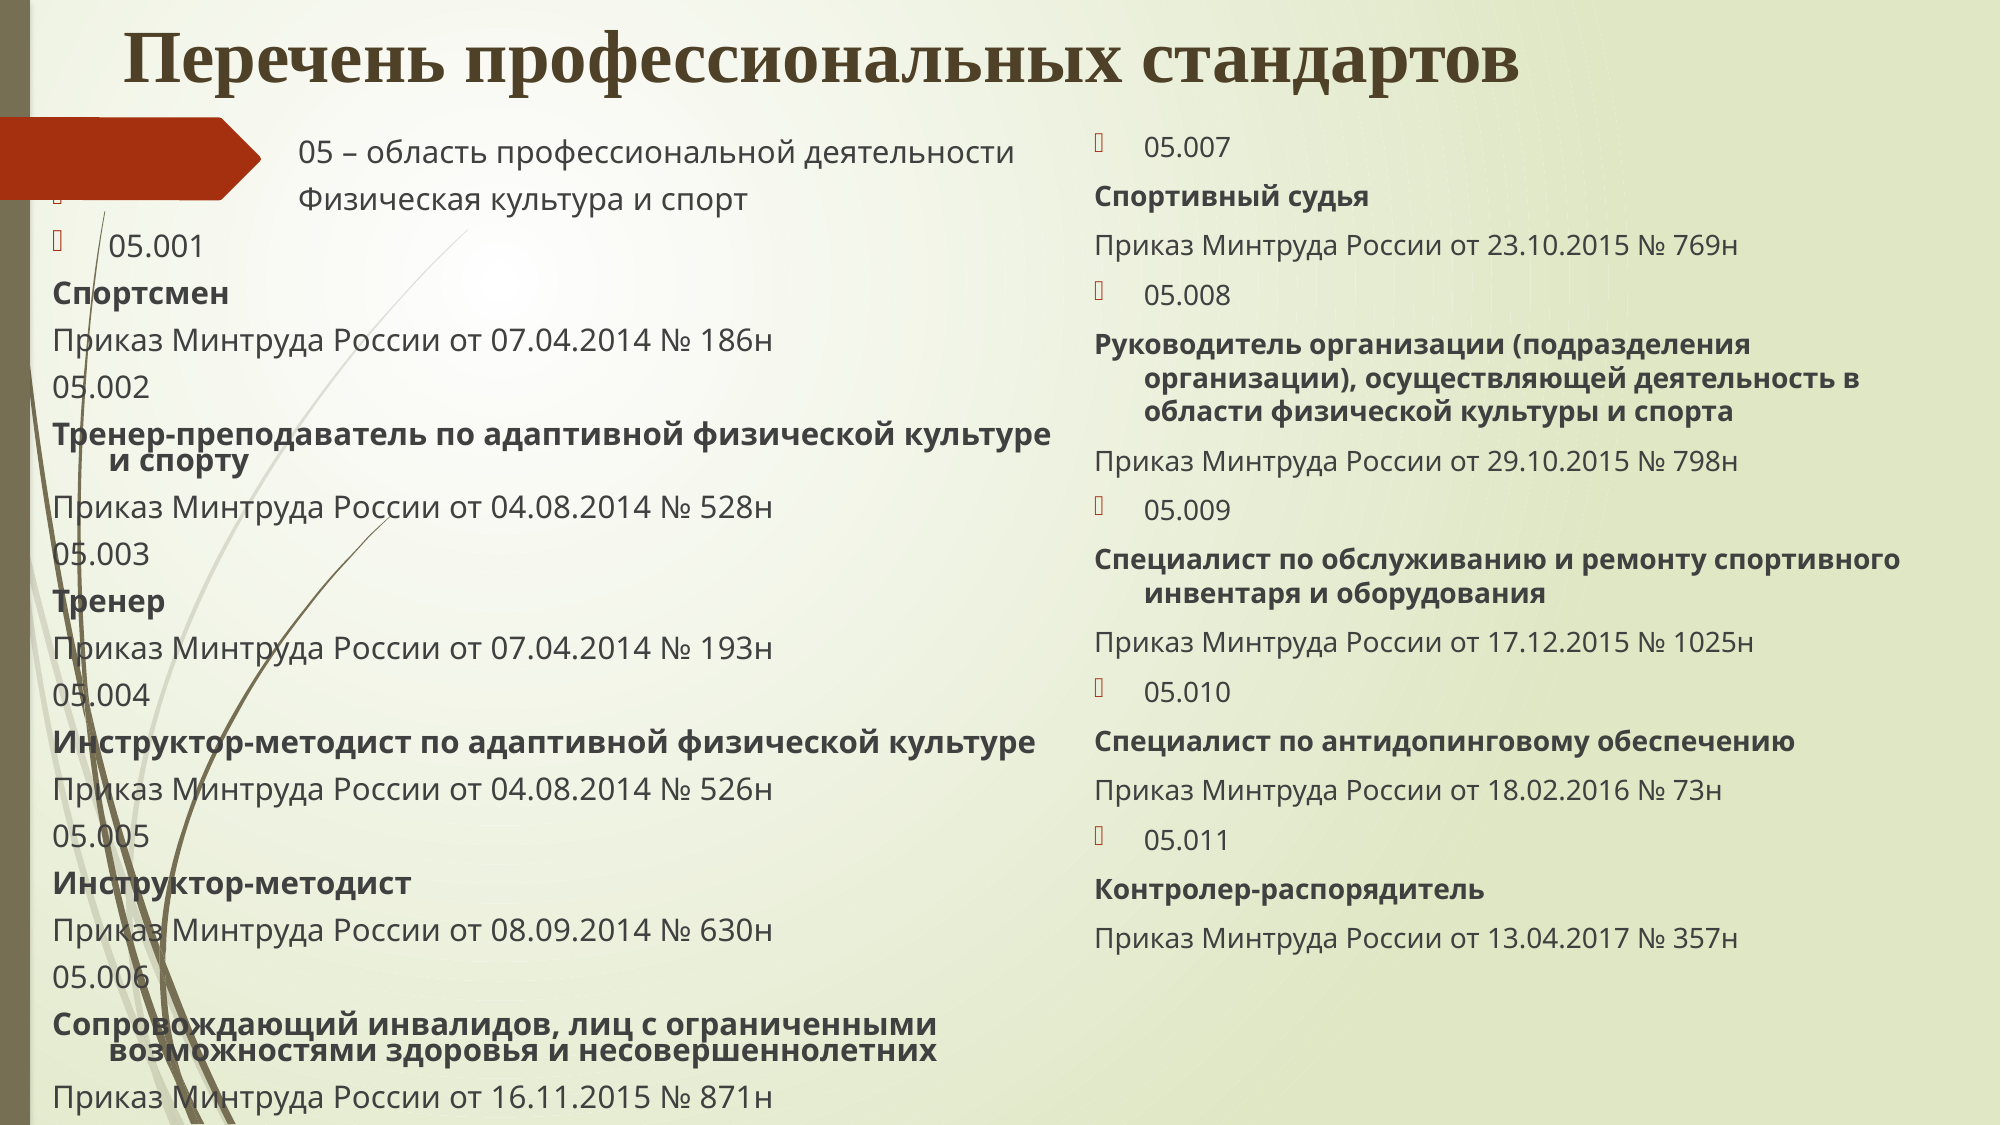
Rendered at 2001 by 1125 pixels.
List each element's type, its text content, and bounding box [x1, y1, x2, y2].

list 05 – область профессиональной деятельности Физическая культура и спорт 05.001 Спортсмен Приказ Минтруда России от 07.04.2014 № 186н 05.002 Тренер-преподаватель по адаптивной физической культуре и спорту Приказ Минтруда России от 04.08.2014 № 528н 05.003 Тренер Приказ Минтруда России от 07.04.2014 № 193н 05.004 Инструктор-методист по адаптивной физической культуре Приказ Минтруда России от 04.08.2014 № 526н 05.005 Инструктор-методист Приказ Минтруда России от 08.09.2014 № 630н 05.006 Сопровождающий инвалидов, лиц с ограниченными возможностями здоровья и несовершеннолетних Приказ Минтруда России от 16.11.2015 № 871н [37, 134, 1089, 1102]
list 05.007 Спортивный судья Приказ Минтруда России от 23.10.2015 № 769н 05.008 Руководитель организации (подразделения организации), осуществляющей деятельность в области физической культуры и спорта Приказ Минтруда России от 29.10.2015 № 798н 05.009 Специалист по обслуживанию и ремонту спортивного инвентаря и оборудования Приказ Минтруда России от 17.12.2015 № 1025н 05.010 Специалист по антидопинговому обеспечению Приказ Минтруда России от 18.02.2016 № 73н 05.011 Контролер-распорядитель Приказ Минтруда России от 13.04.2017 № 357н [1079, 121, 1967, 970]
title Перечень профессиональных стандартов [46, 0, 1600, 129]
